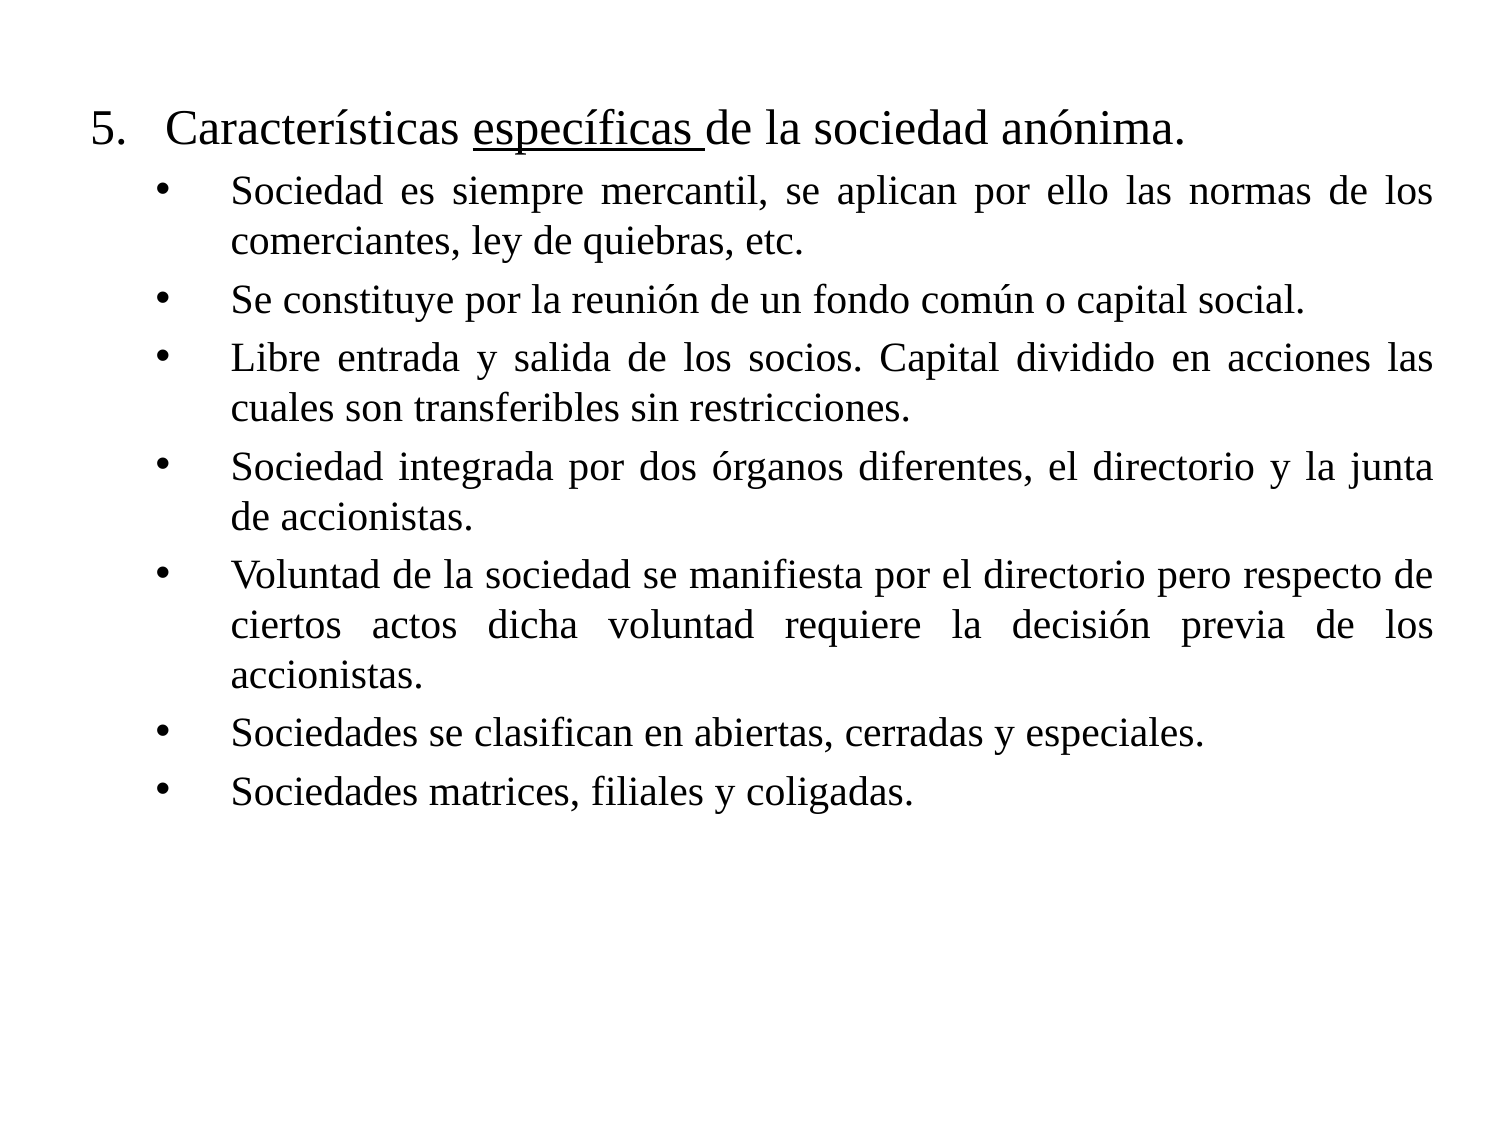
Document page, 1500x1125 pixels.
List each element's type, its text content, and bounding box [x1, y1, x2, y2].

list Características específicas de la sociedad anónima. Sociedad es siempre mercantil, se aplican por ello las normas de los comerciantes, ley de quiebras, etc. Se constituye por la reunión de un fondo común o capital social. Libre entrada y salida de los socios. Capital dividido en acciones las cuales son transferibles sin restricciones. Sociedad integrada por dos órganos diferentes, el directorio y la junta de accionistas. Voluntad de la sociedad se manifiesta por el directorio pero respecto de ciertos actos dicha voluntad requiere la decisión previa de los accionistas. Sociedades se clasifican en abiertas, cerradas y especiales. Sociedades matrices, filiales y coligadas. [75, 87, 1450, 875]
